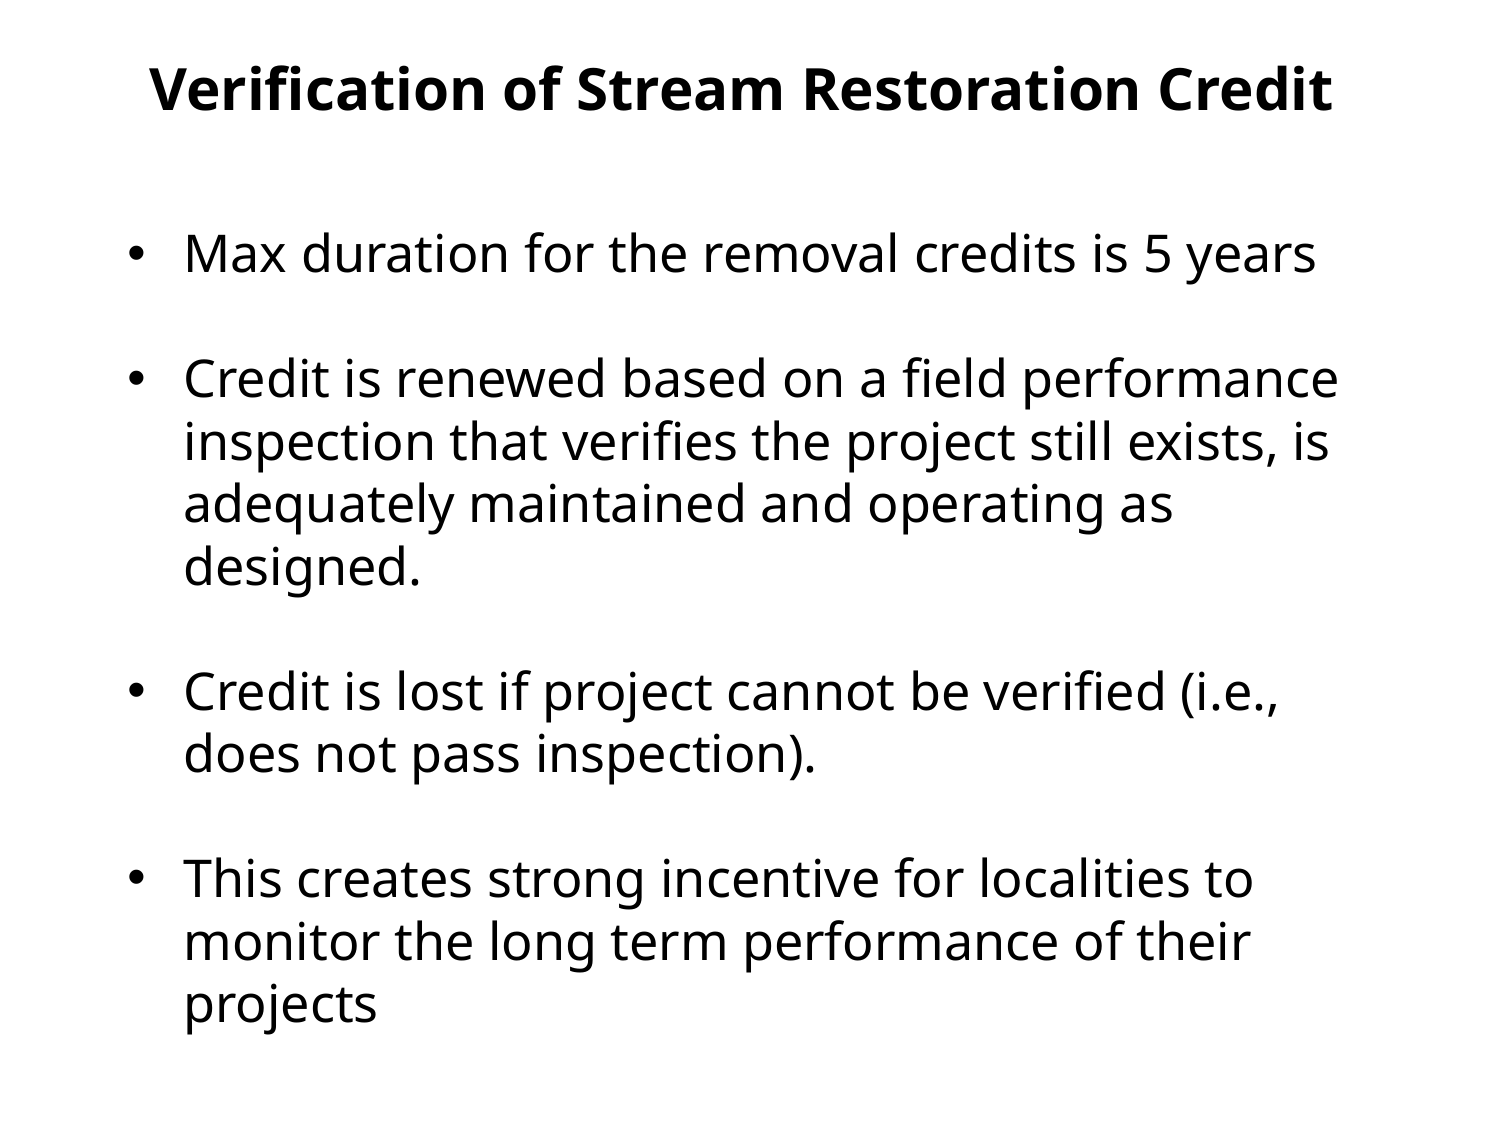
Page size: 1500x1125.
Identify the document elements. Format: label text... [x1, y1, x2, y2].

title Verification of Stream Restoration Credit [49, 37, 1450, 137]
text_box Max duration for the removal credits is 5 years Credit is renewed based on a field performance inspection that verifies the project still exists, is adequately maintained and operating as designed. Credit is lost if project cannot be verified (i.e., does not pass inspection). This creates strong incentive for localities to monitor the long term performance of their projects [112, 213, 1400, 1041]
